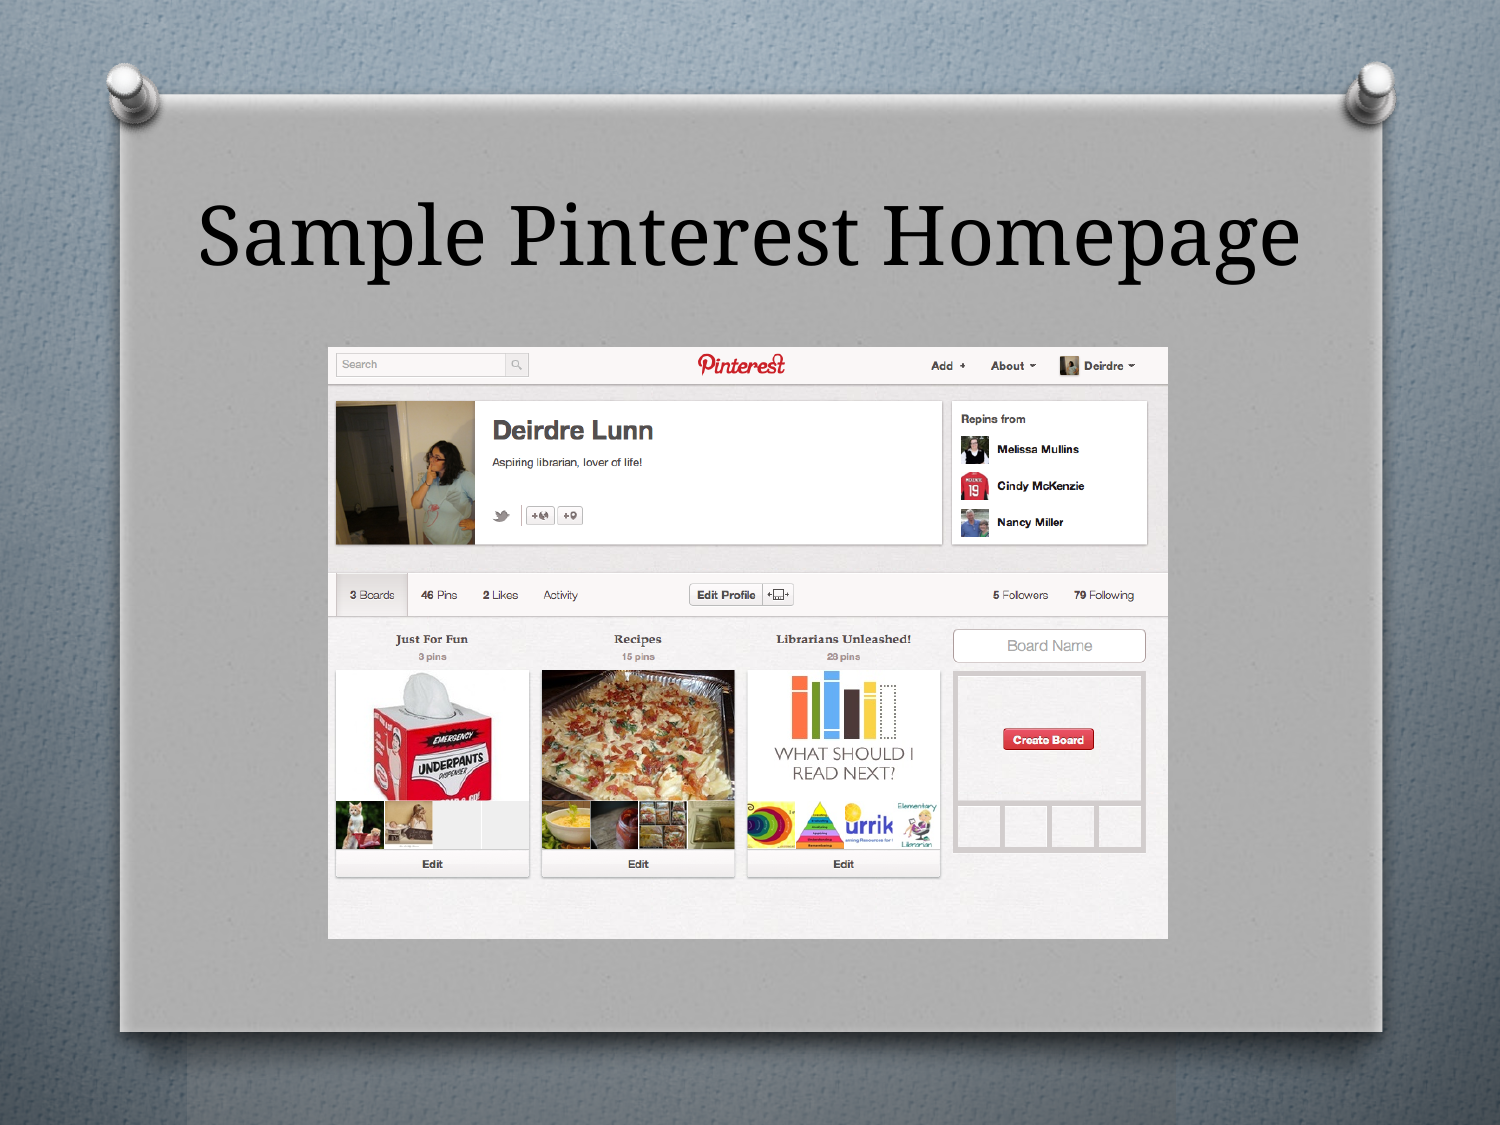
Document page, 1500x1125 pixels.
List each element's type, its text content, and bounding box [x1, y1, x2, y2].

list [328, 347, 1168, 939]
title Sample Pinterest Homepage [179, 134, 1323, 332]
picture [75, 29, 198, 153]
picture [1317, 35, 1439, 156]
